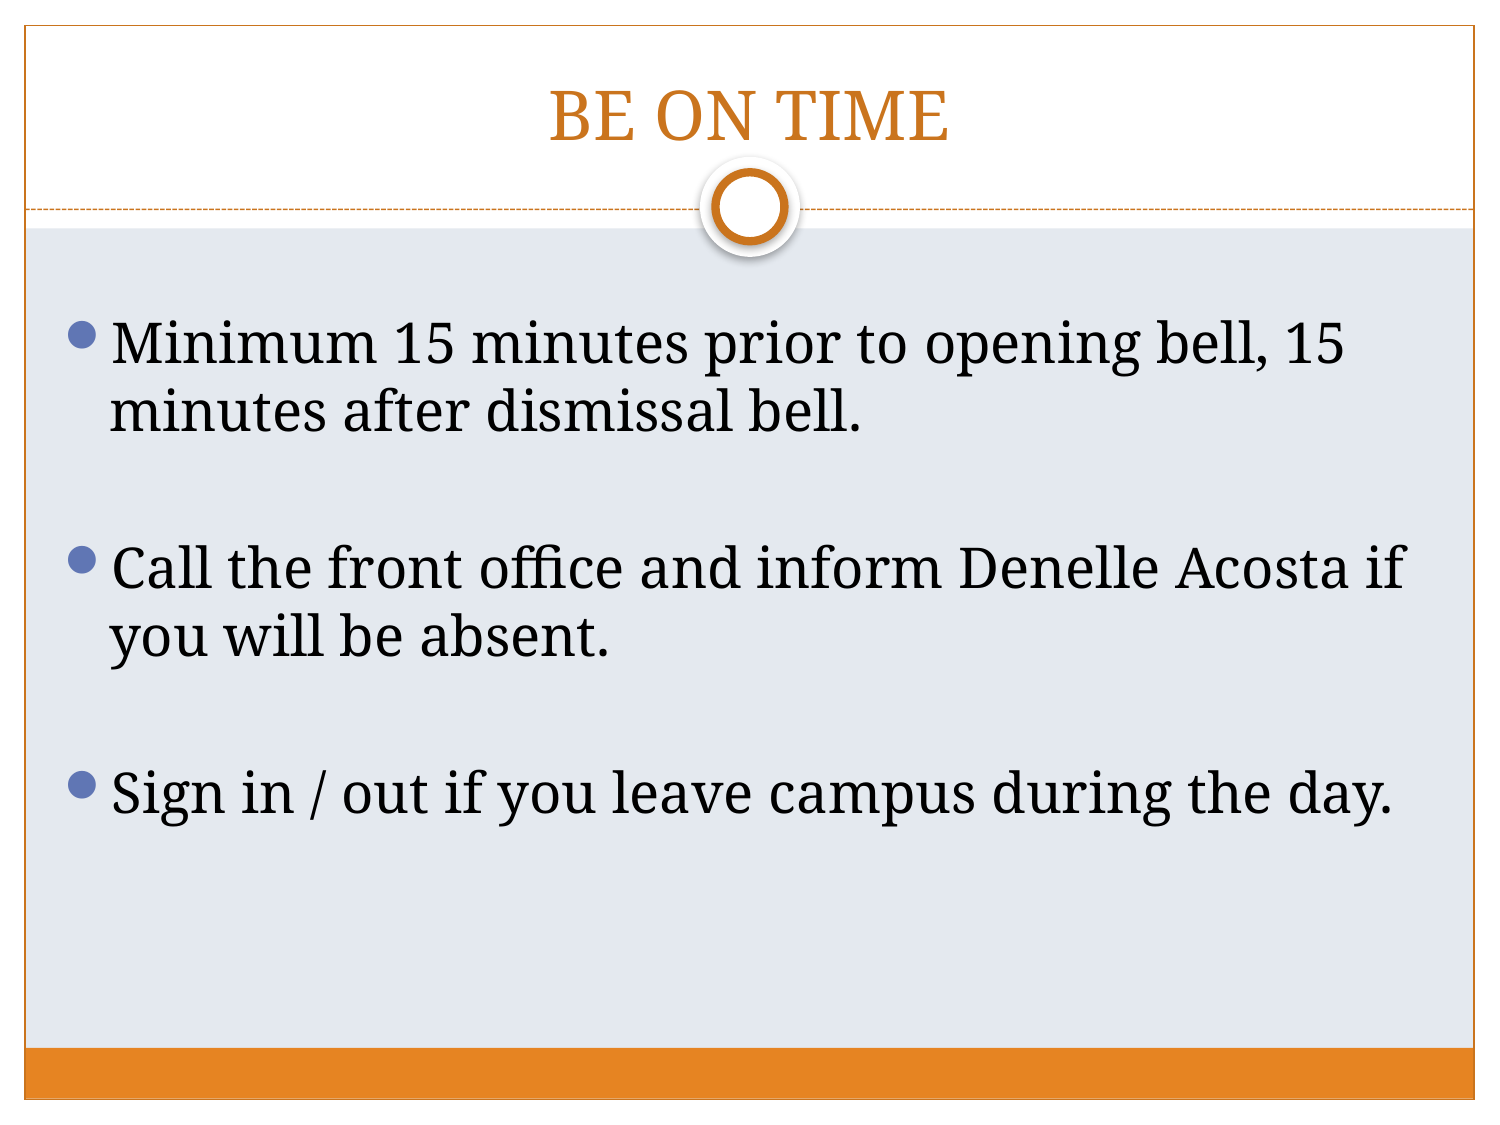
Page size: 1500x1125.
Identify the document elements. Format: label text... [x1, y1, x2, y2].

title BE ON TIME [49, 37, 1450, 162]
list Minimum 15 minutes prior to opening bell, 15 minutes after dismissal bell. Call the front office and inform Denelle Acosta if you will be absent. Sign in / out if you leave campus during the day. [49, 299, 1445, 1001]
